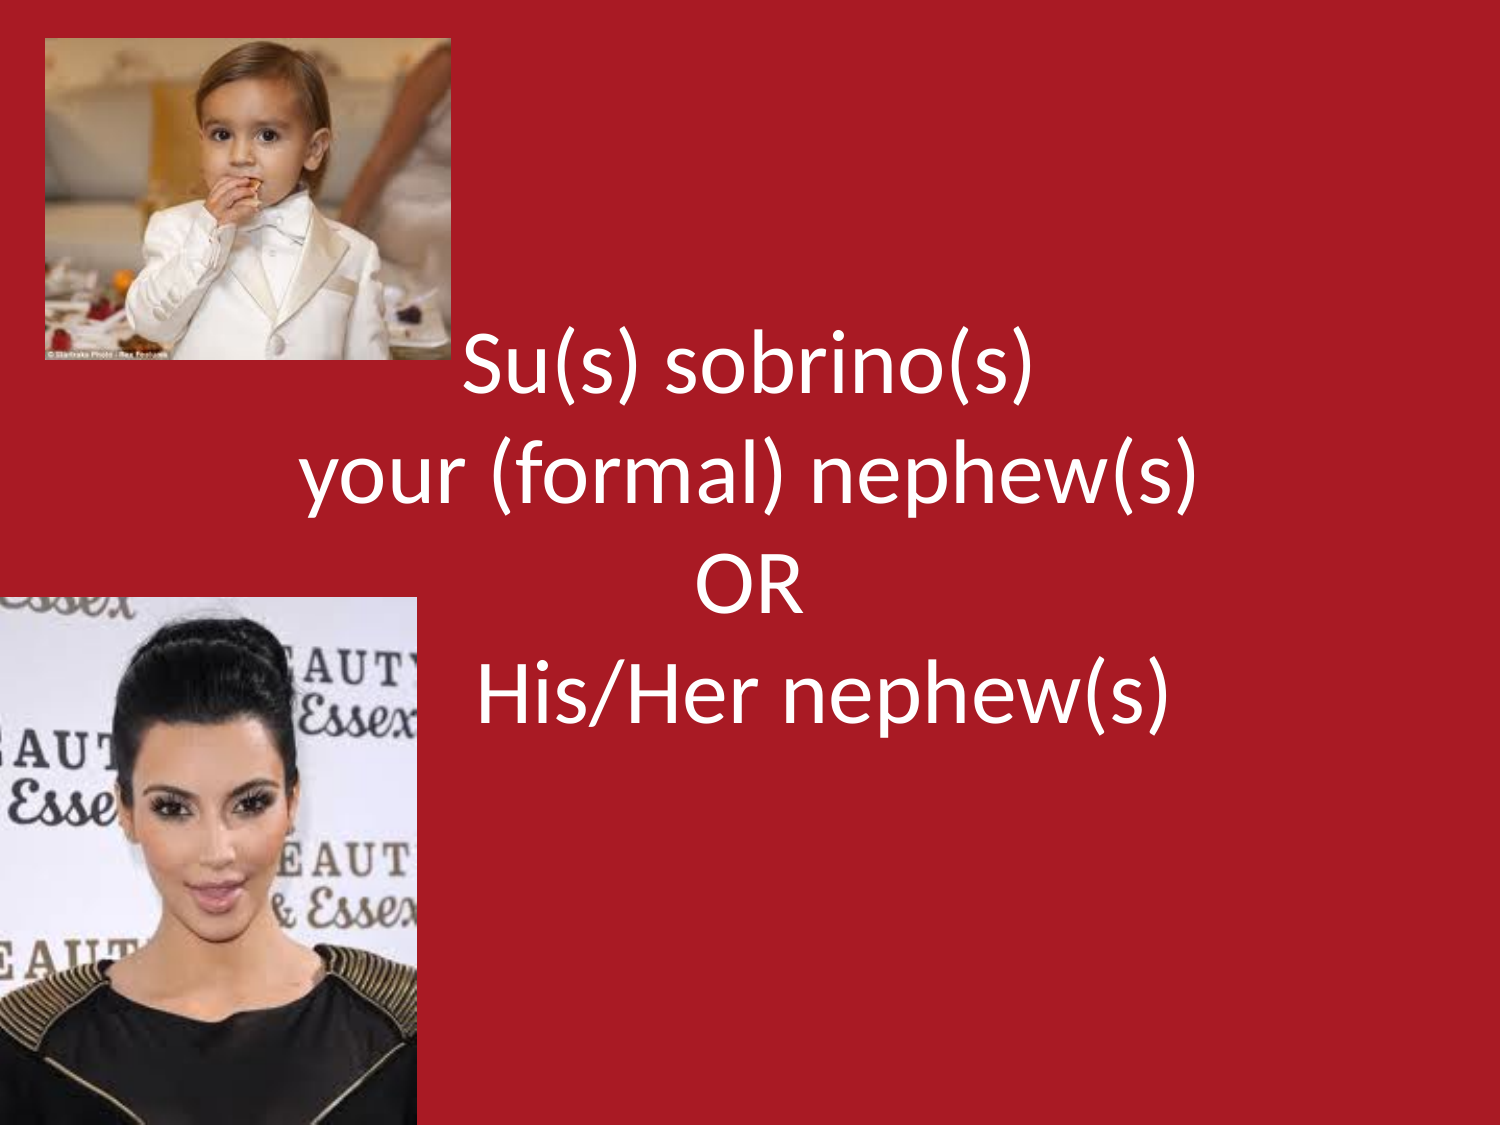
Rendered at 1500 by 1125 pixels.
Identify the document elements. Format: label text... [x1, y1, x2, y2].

picture [45, 37, 451, 360]
picture [0, 597, 417, 1125]
title Su(s) sobrino(s) your (formal) nephew(s) OR His/Her nephew(s) [75, 45, 1425, 999]
